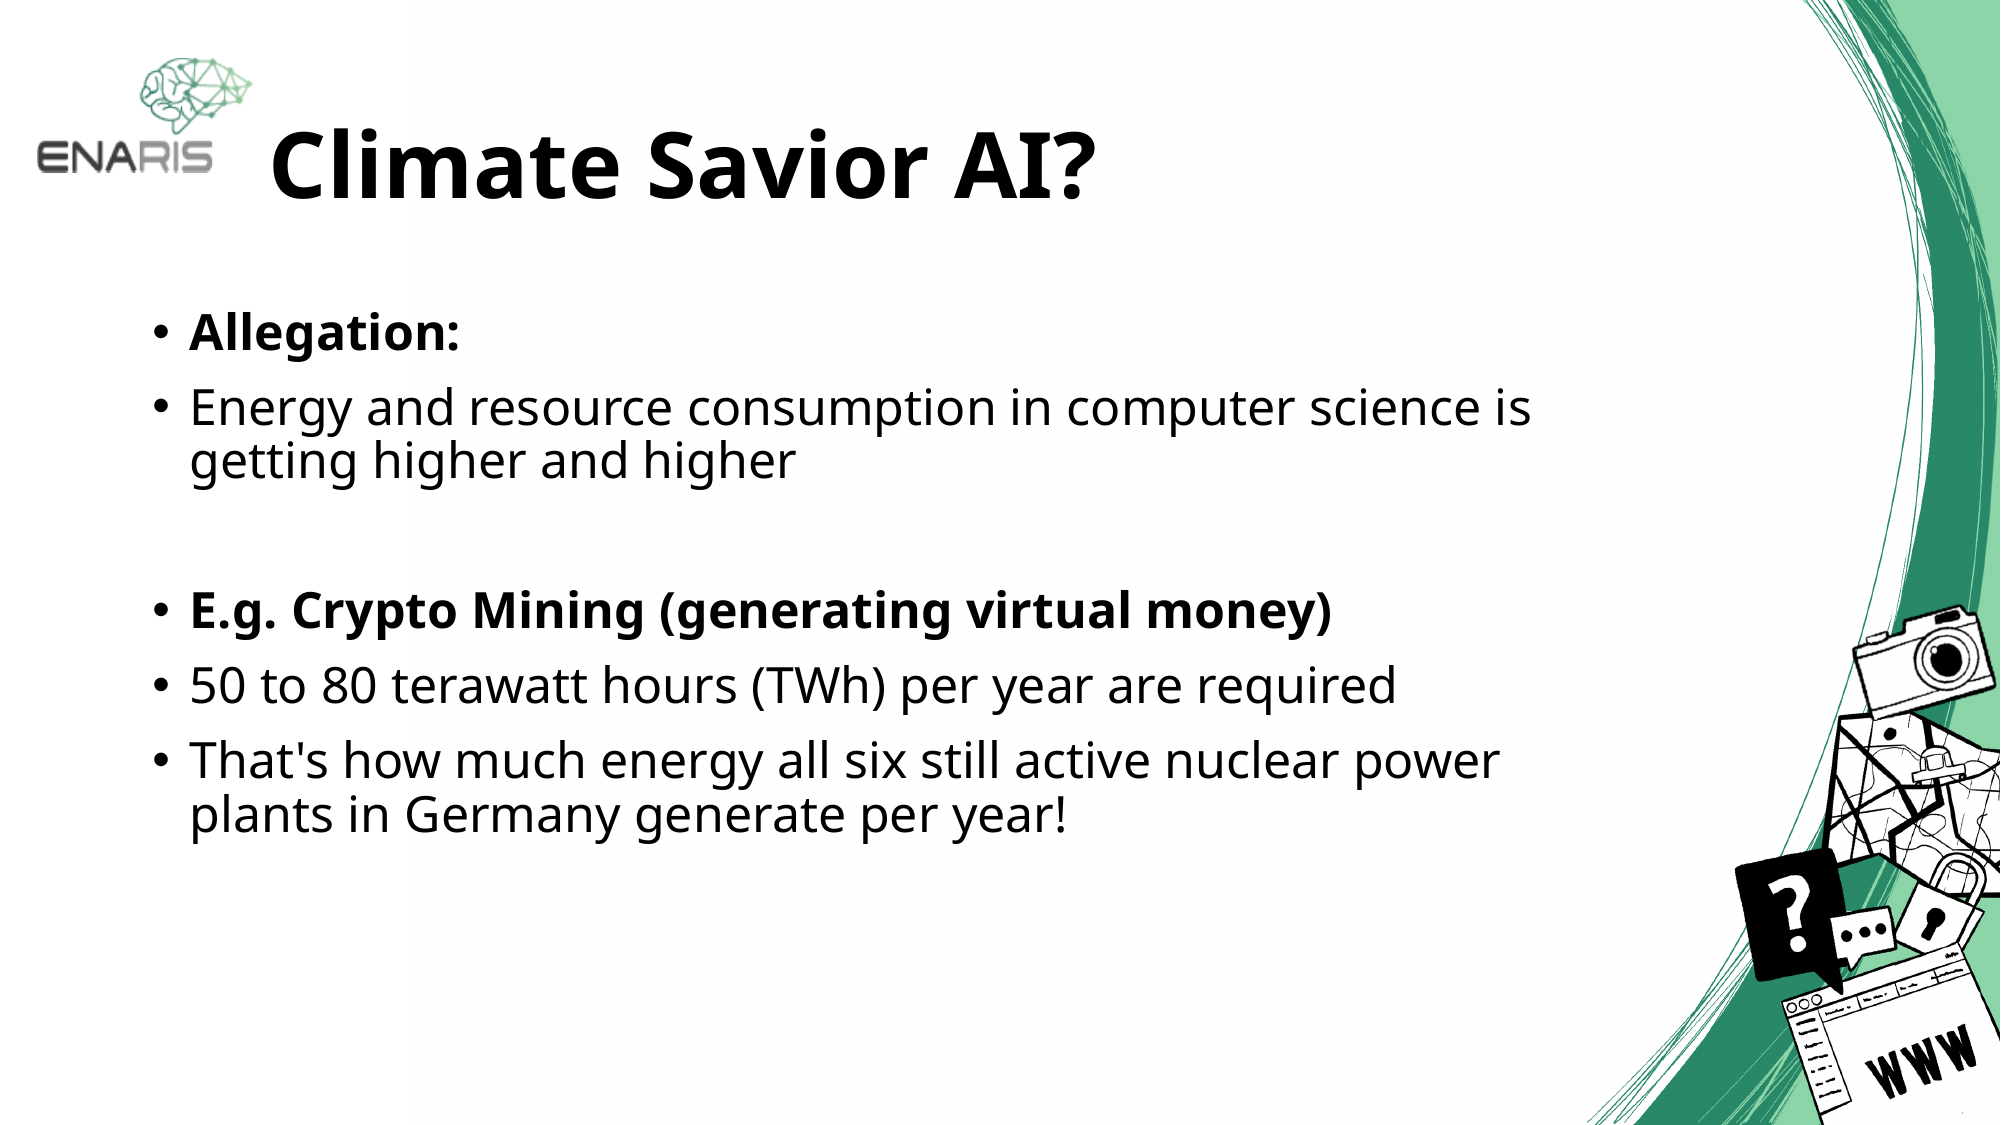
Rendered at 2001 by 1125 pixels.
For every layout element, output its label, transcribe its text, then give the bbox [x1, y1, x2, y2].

picture [408, 0, 2000, 1125]
picture [37, 58, 254, 173]
title Climate Savior AI? [253, 59, 1863, 278]
list Allegation: Energy and resource consumption in computer science is getting higher and higher E.g. Crypto Mining (generating virtual money) 50 to 80 terawatt hours (TWh) per year are required That's how much energy all six still active nuclear power plants in Germany generate per year! [137, 299, 1608, 1014]
